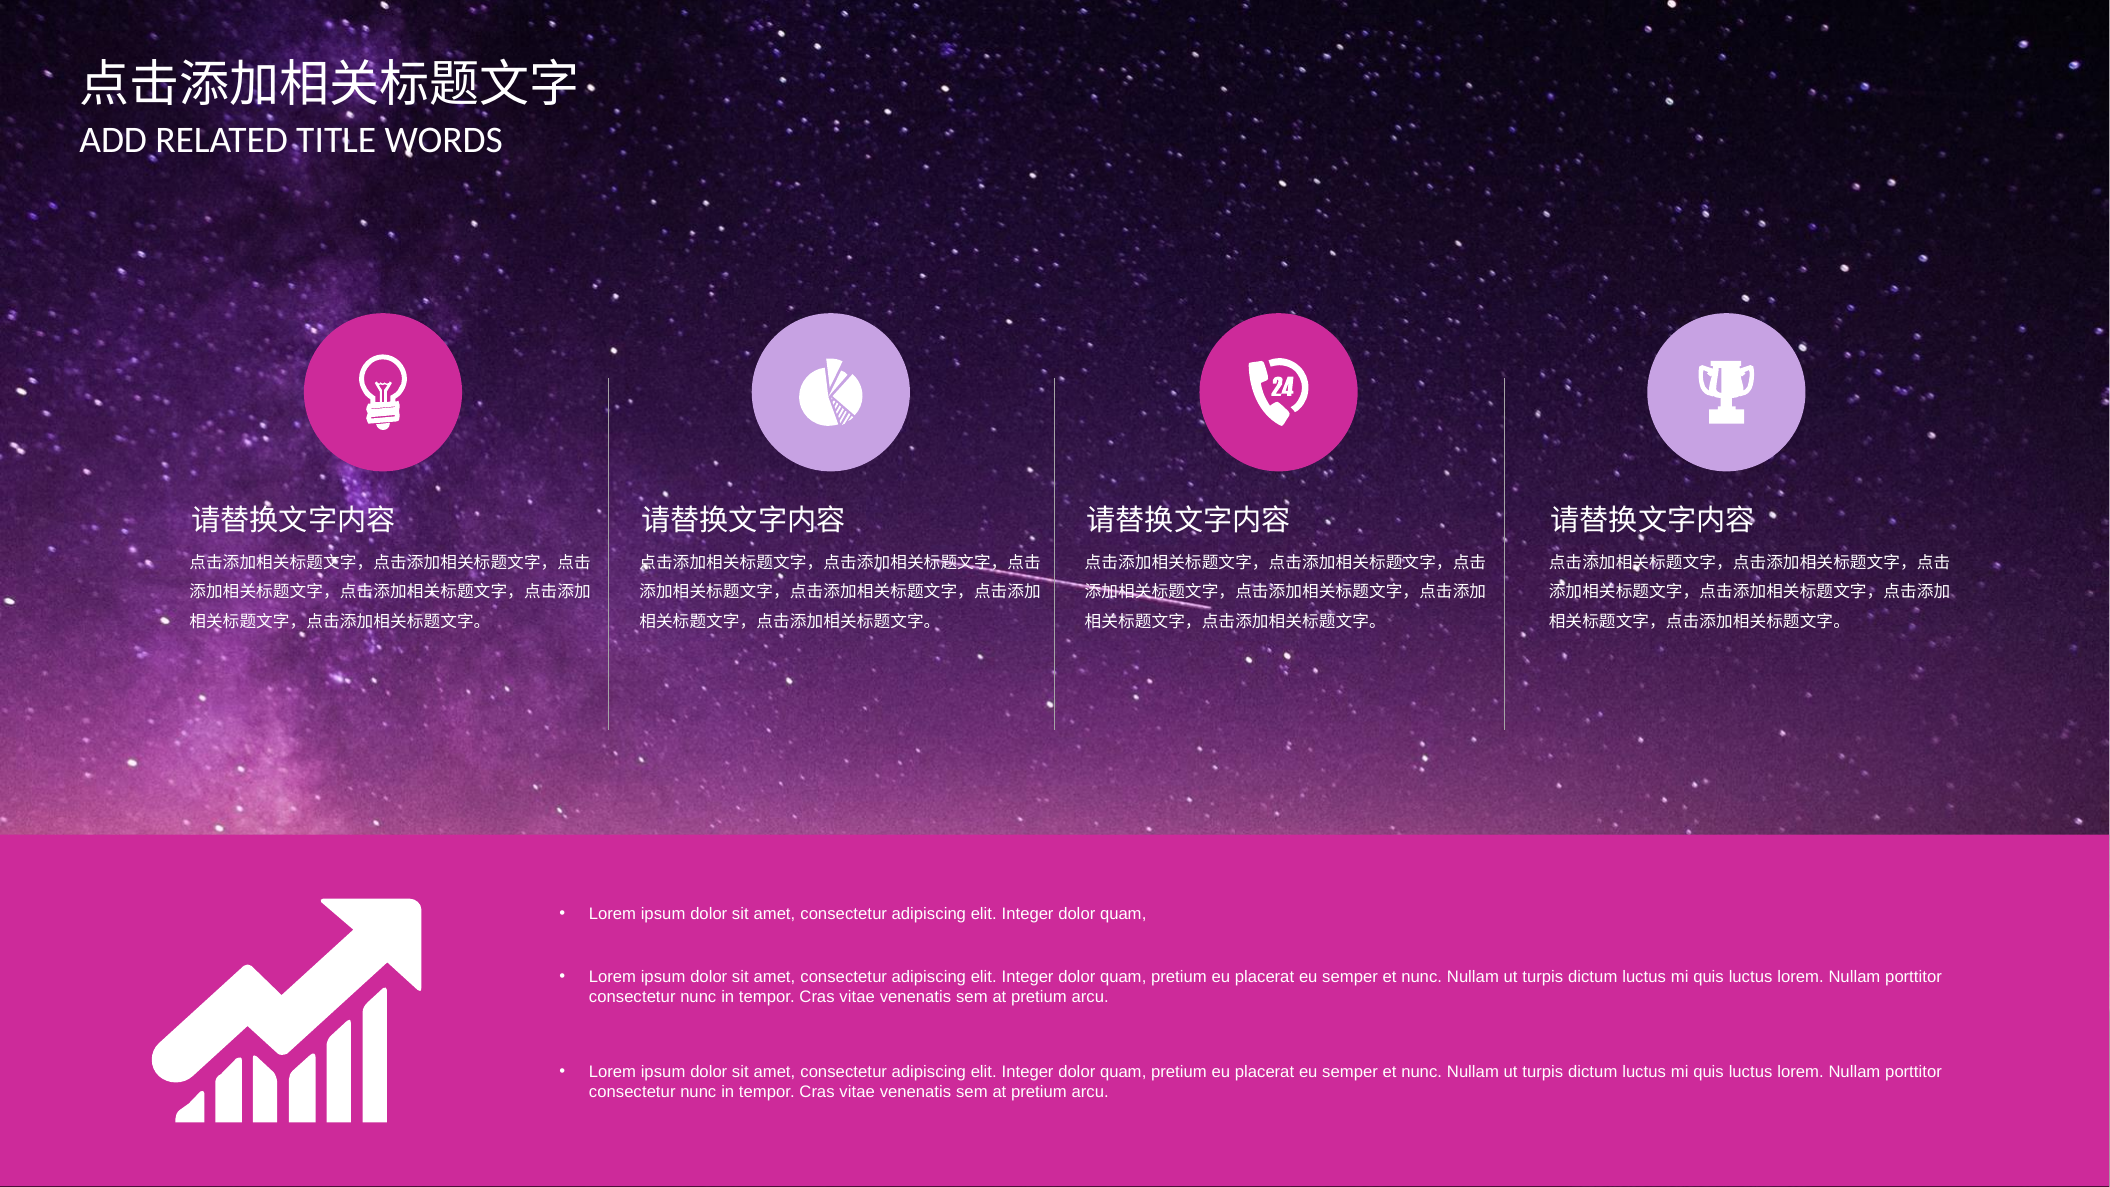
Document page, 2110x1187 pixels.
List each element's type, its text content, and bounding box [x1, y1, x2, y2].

text_box 请替换文字内容 [625, 486, 1024, 545]
picture [0, 0, 2110, 834]
text_box 点击添加相关标题文字，点击添加相关标题文字，点击添加相关标题文字，点击添加相关标题文字，点击添加相关标题文字，点击添加相关标题文字。 [1070, 534, 1504, 639]
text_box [751, 313, 910, 472]
text_box 点击添加相关标题文字，点击添加相关标题文字，点击添加相关标题文字，点击添加相关标题文字，点击添加相关标题文字，点击添加相关标题文字。 [625, 534, 1054, 639]
text_box 请替换文字内容 [1534, 486, 1934, 545]
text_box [149, 898, 422, 1123]
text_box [1199, 313, 1358, 472]
text_box 请替换文字内容 [175, 486, 574, 545]
text_box ADD RELATED TITLE WORDS [63, 107, 520, 169]
text_box 请替换文字内容 [1070, 486, 1470, 545]
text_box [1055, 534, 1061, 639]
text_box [544, 895, 2026, 1110]
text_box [1647, 313, 1806, 472]
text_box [303, 313, 463, 472]
text_box 点击添加相关标题文字 [63, 43, 596, 120]
text_box 点击添加相关标题文字，点击添加相关标题文字，点击添加相关标题文字，点击添加相关标题文字，点击添加相关标题文字，点击添加相关标题文字。 [1534, 534, 1970, 639]
text_box 点击添加相关标题文字，点击添加相关标题文字，点击添加相关标题文字，点击添加相关标题文字，点击添加相关标题文字，点击添加相关标题文字。 [175, 534, 608, 639]
text_box [0, 834, 2110, 1187]
